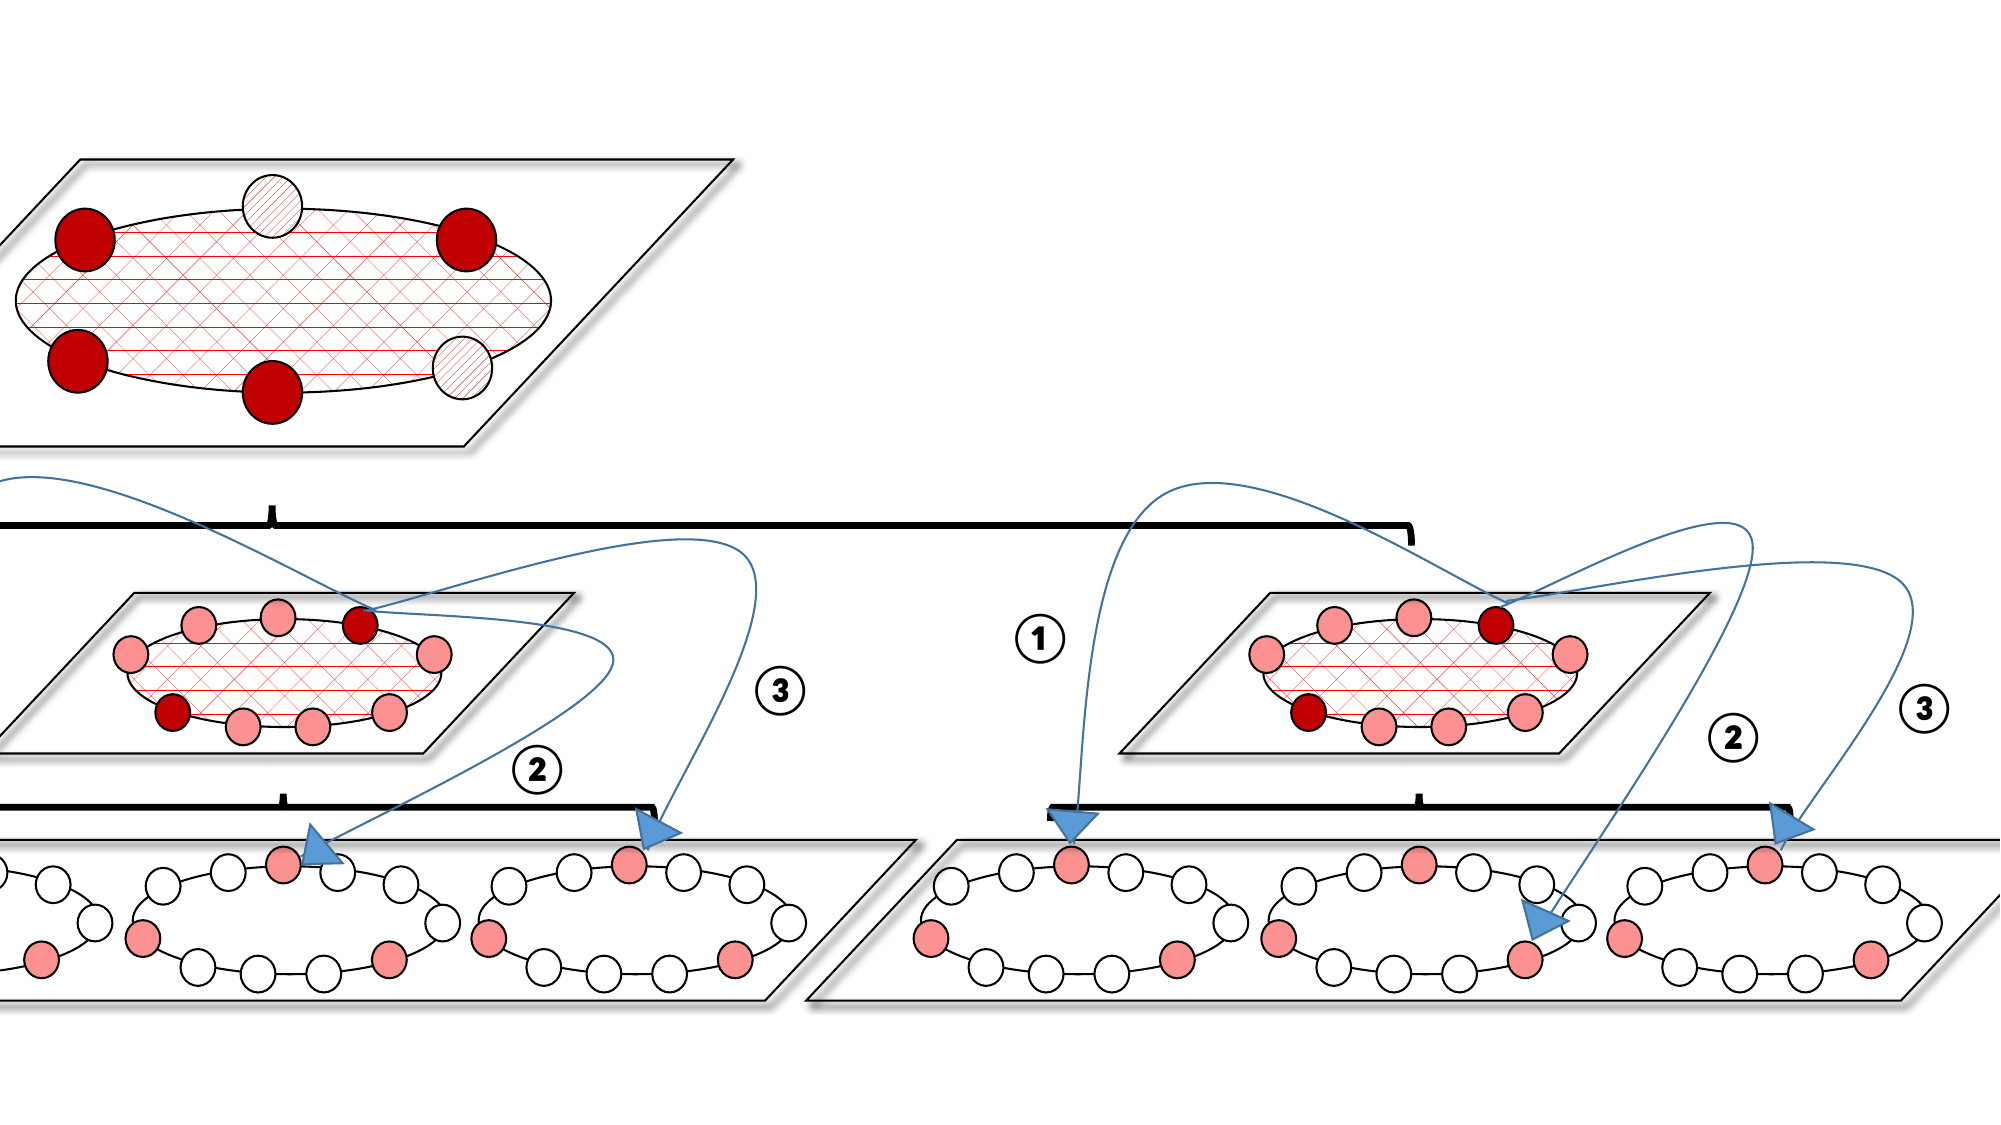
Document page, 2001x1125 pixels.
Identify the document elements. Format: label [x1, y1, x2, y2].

text_box [0, 159, 2000, 1001]
